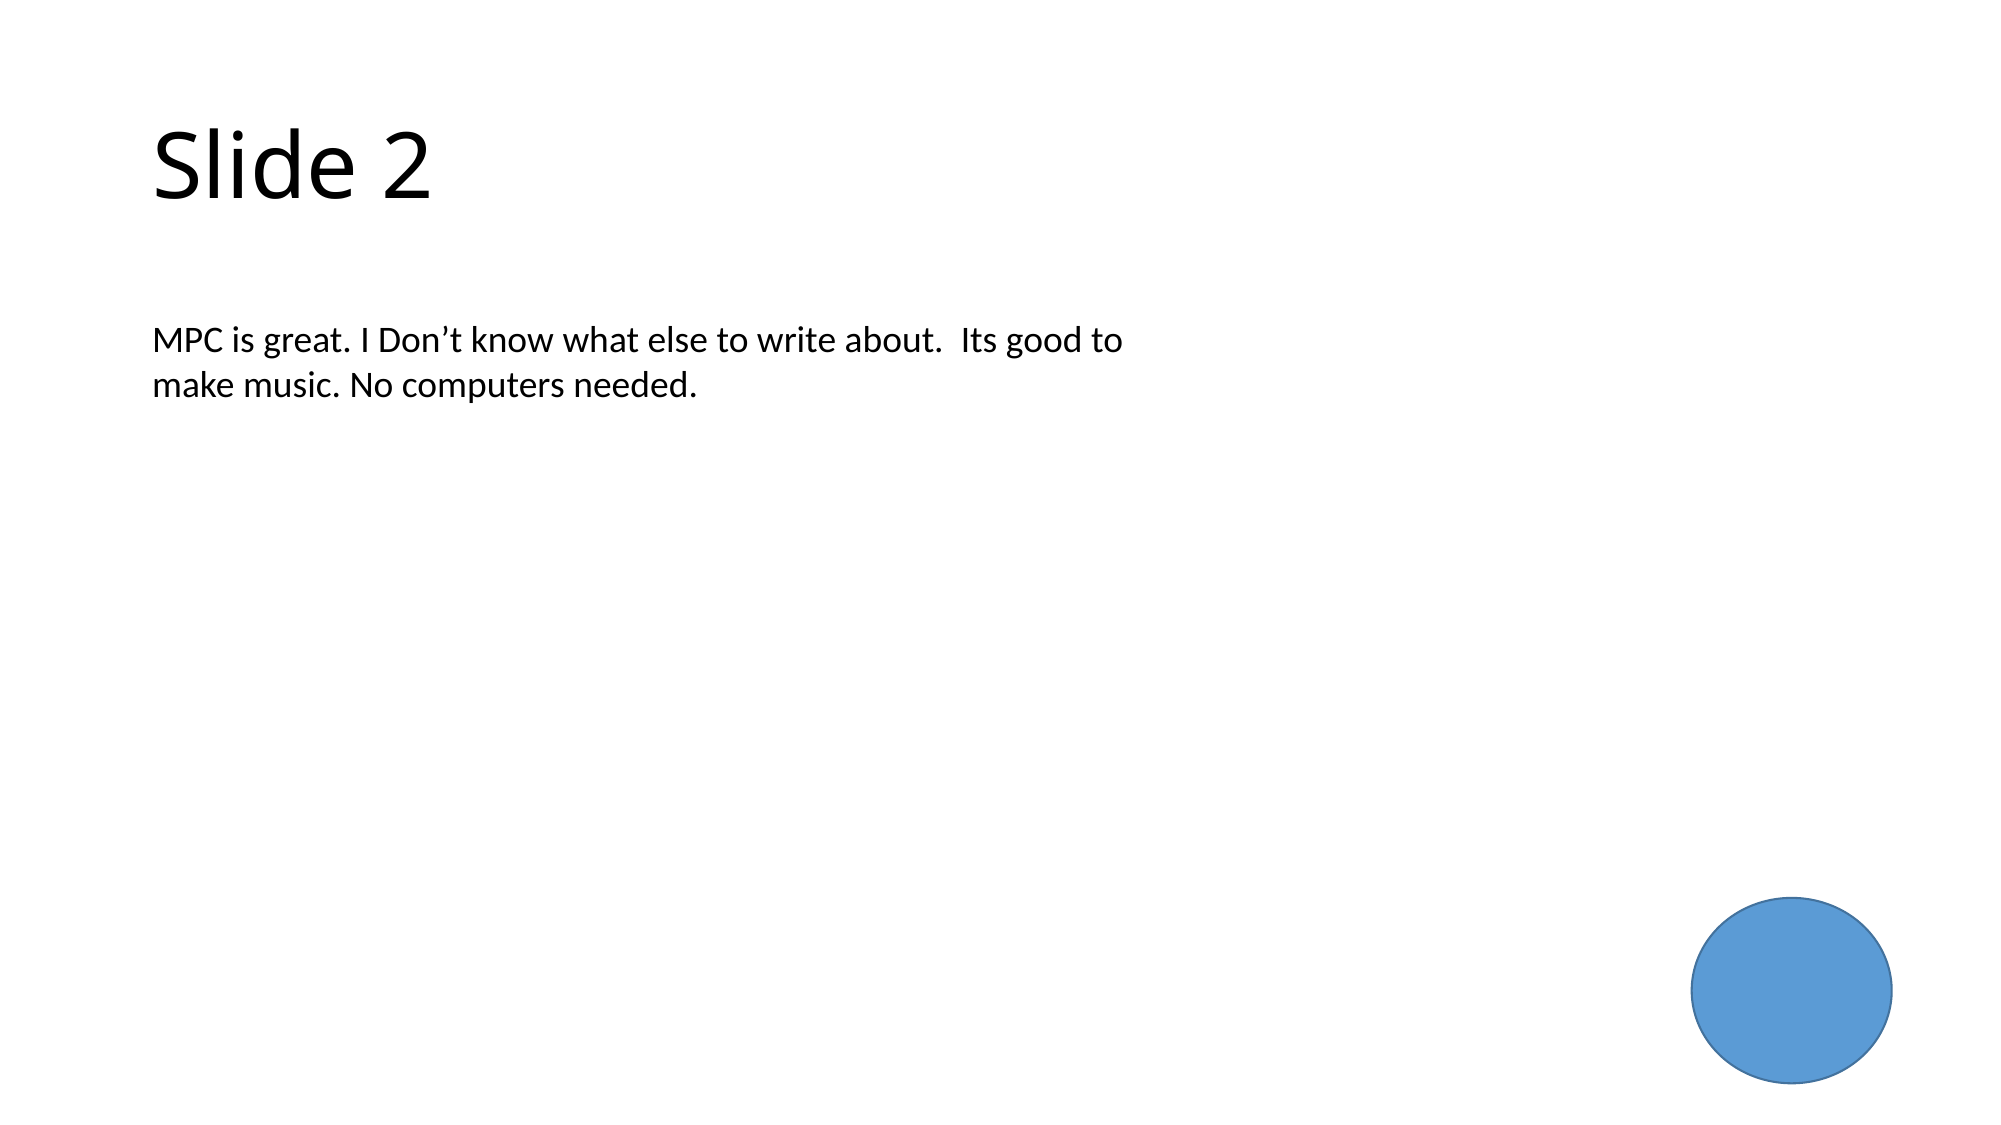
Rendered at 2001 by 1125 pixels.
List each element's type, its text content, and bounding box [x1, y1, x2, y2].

text_box [1690, 896, 1893, 1085]
text_box MPC is great. I Don’t know what else to write about. Its good to make music. No computers needed. [137, 307, 1173, 413]
title Slide 2 [137, 59, 1863, 278]
